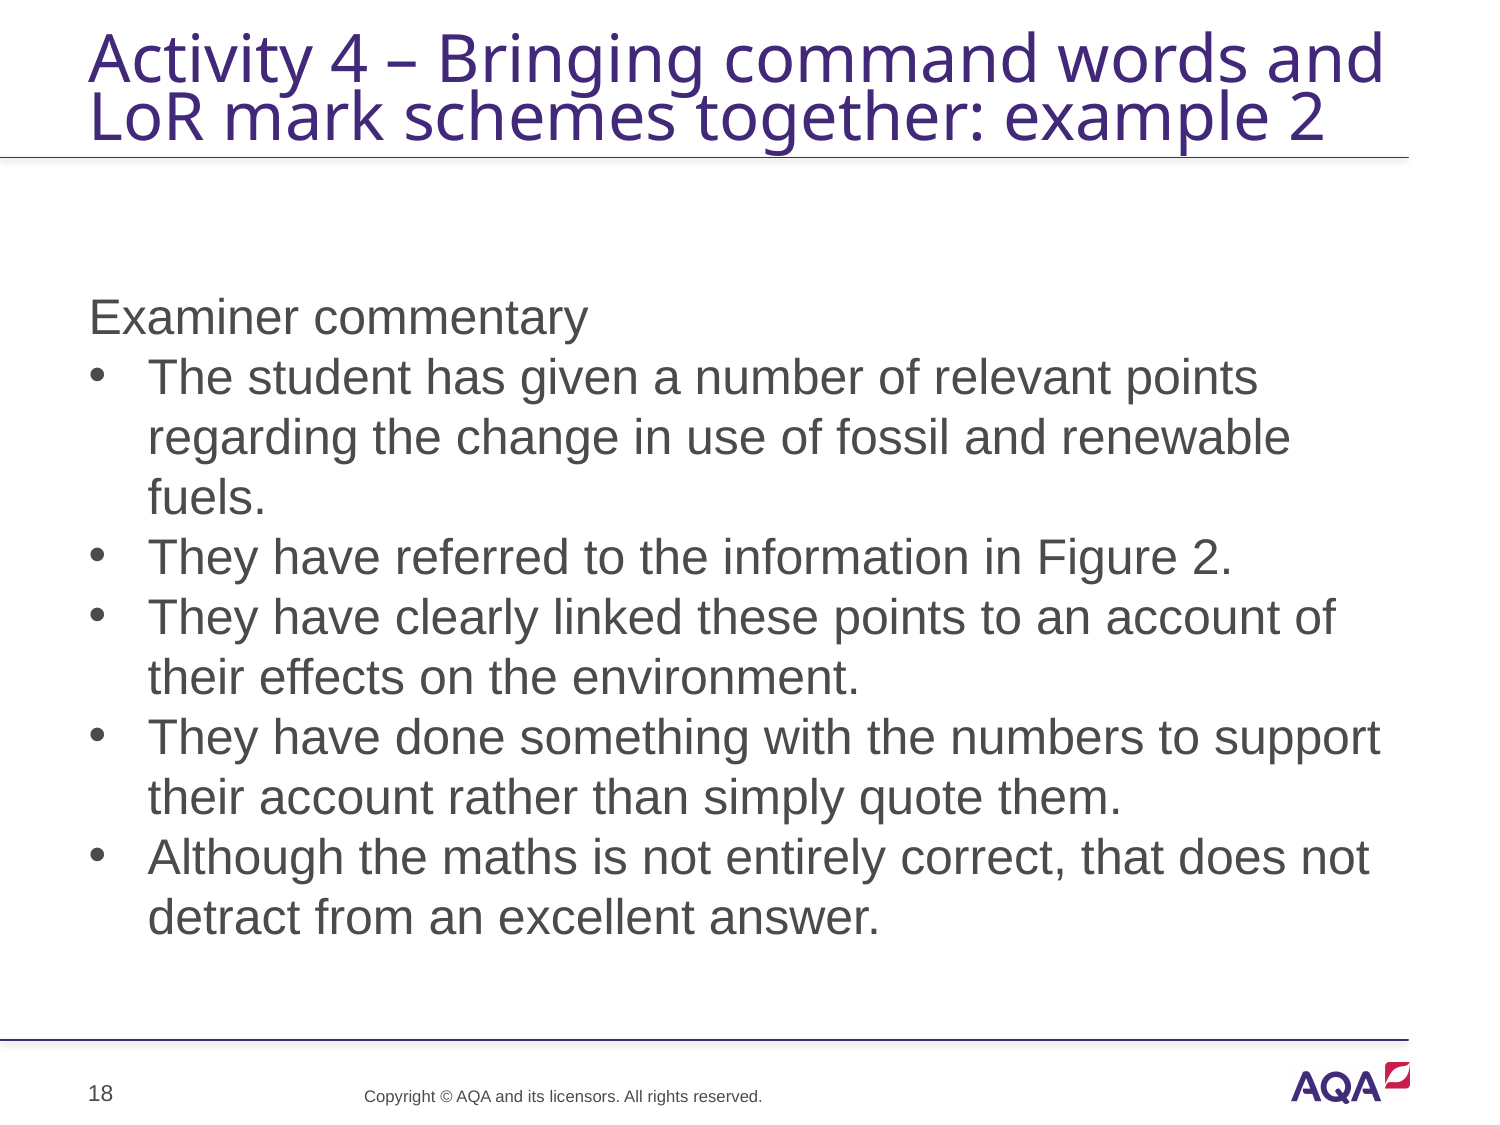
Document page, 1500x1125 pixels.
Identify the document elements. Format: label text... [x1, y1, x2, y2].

slide_number 18 [72, 1062, 188, 1123]
title Activity 4 – Bringing command words and LoR mark schemes together: example 2 [88, 37, 1409, 108]
picture [1291, 1062, 1410, 1104]
list Examiner commentary The student has given a number of relevant points regarding the change in use of fossil and renewable fuels. They have referred to the information in Figure 2. They have clearly linked these points to an account of their effects on the environment. They have done something with the numbers to support their account rather than simply quote them. Although the maths is not entirely correct, that does not detract from an excellent answer. [88, 284, 1409, 1007]
footer Copyright © AQA and its licensors. All rights reserved. [324, 1084, 764, 1124]
